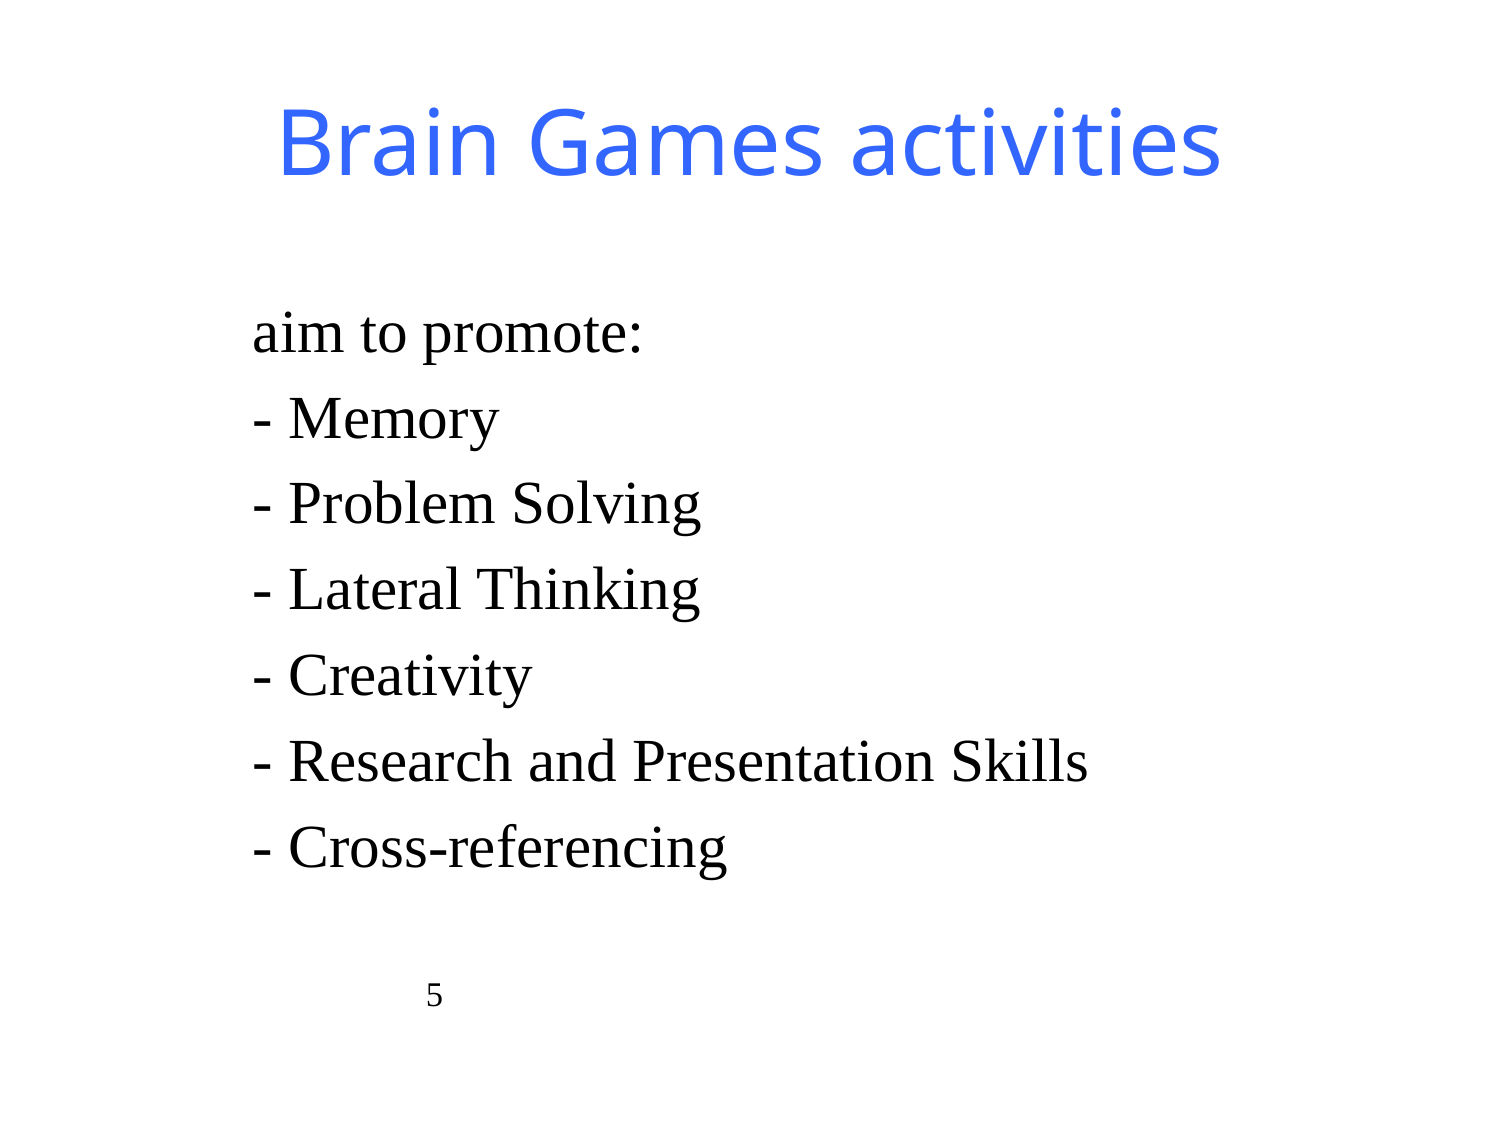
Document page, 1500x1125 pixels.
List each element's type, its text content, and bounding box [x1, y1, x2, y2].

list aim to promote: - Memory - Problem Solving - Lateral Thinking - Creativity - Research and Presentation Skills - Cross-referencing 5 [237, 283, 1401, 1077]
title Brain Games activities [75, 45, 1425, 233]
